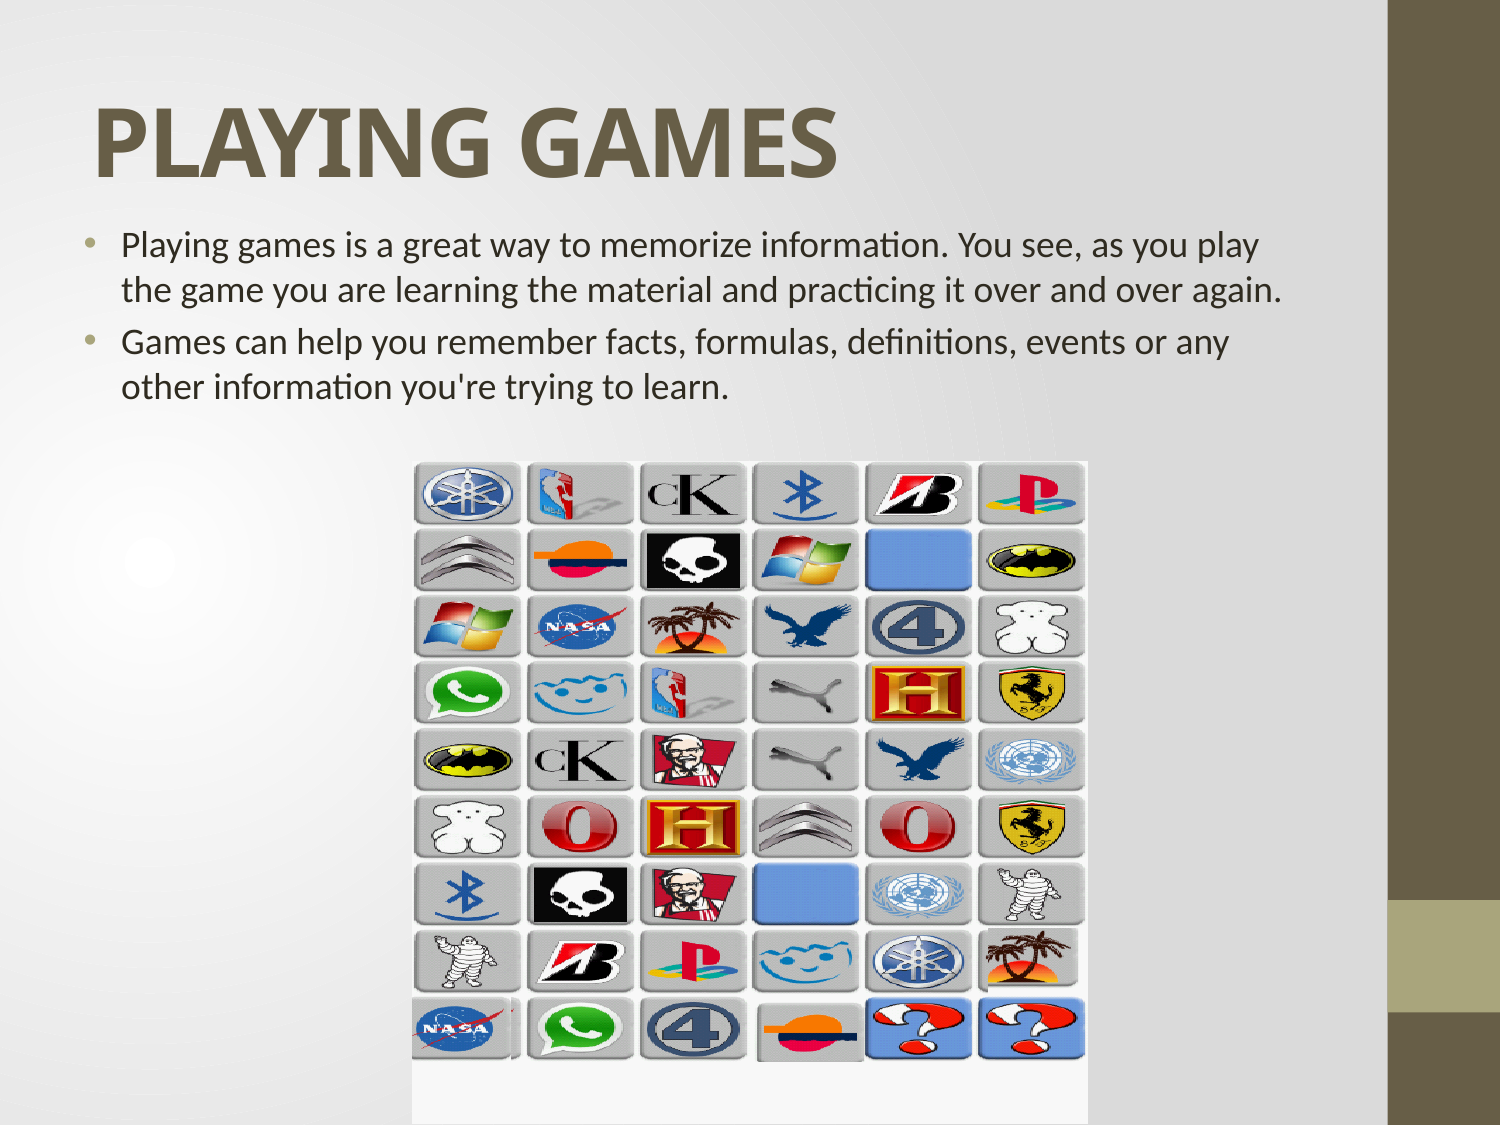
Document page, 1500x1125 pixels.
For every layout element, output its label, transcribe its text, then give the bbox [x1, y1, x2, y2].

picture [411, 460, 1088, 1125]
title PLAYING GAMES [75, 45, 1325, 212]
list Playing games is a great way to memorize information. You see, as you play the game you are learning the material and practicing it over and over again. Games can help you remember facts, formulas, definitions, events or any other information you're trying to learn. [50, 212, 1325, 1113]
